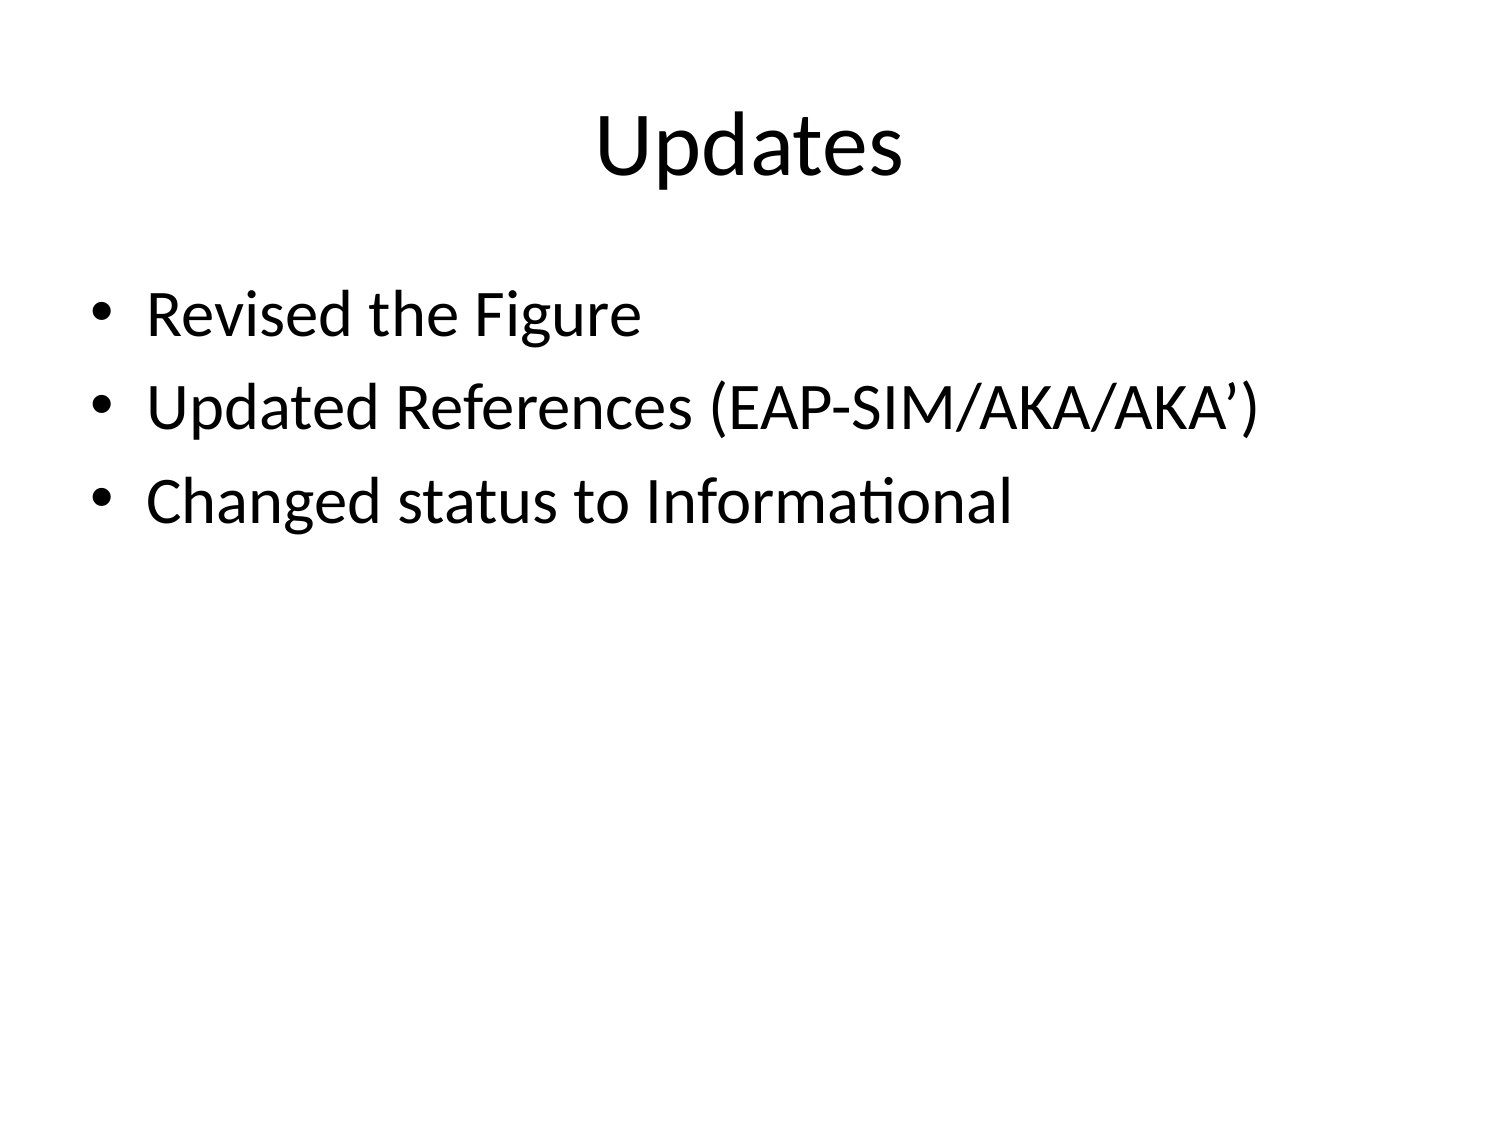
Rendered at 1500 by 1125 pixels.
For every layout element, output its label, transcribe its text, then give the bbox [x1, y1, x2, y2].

list Revised the Figure Updated References (EAP-SIM/AKA/AKA’) Changed status to Informational [75, 262, 1425, 1005]
title Updates [75, 45, 1425, 233]
